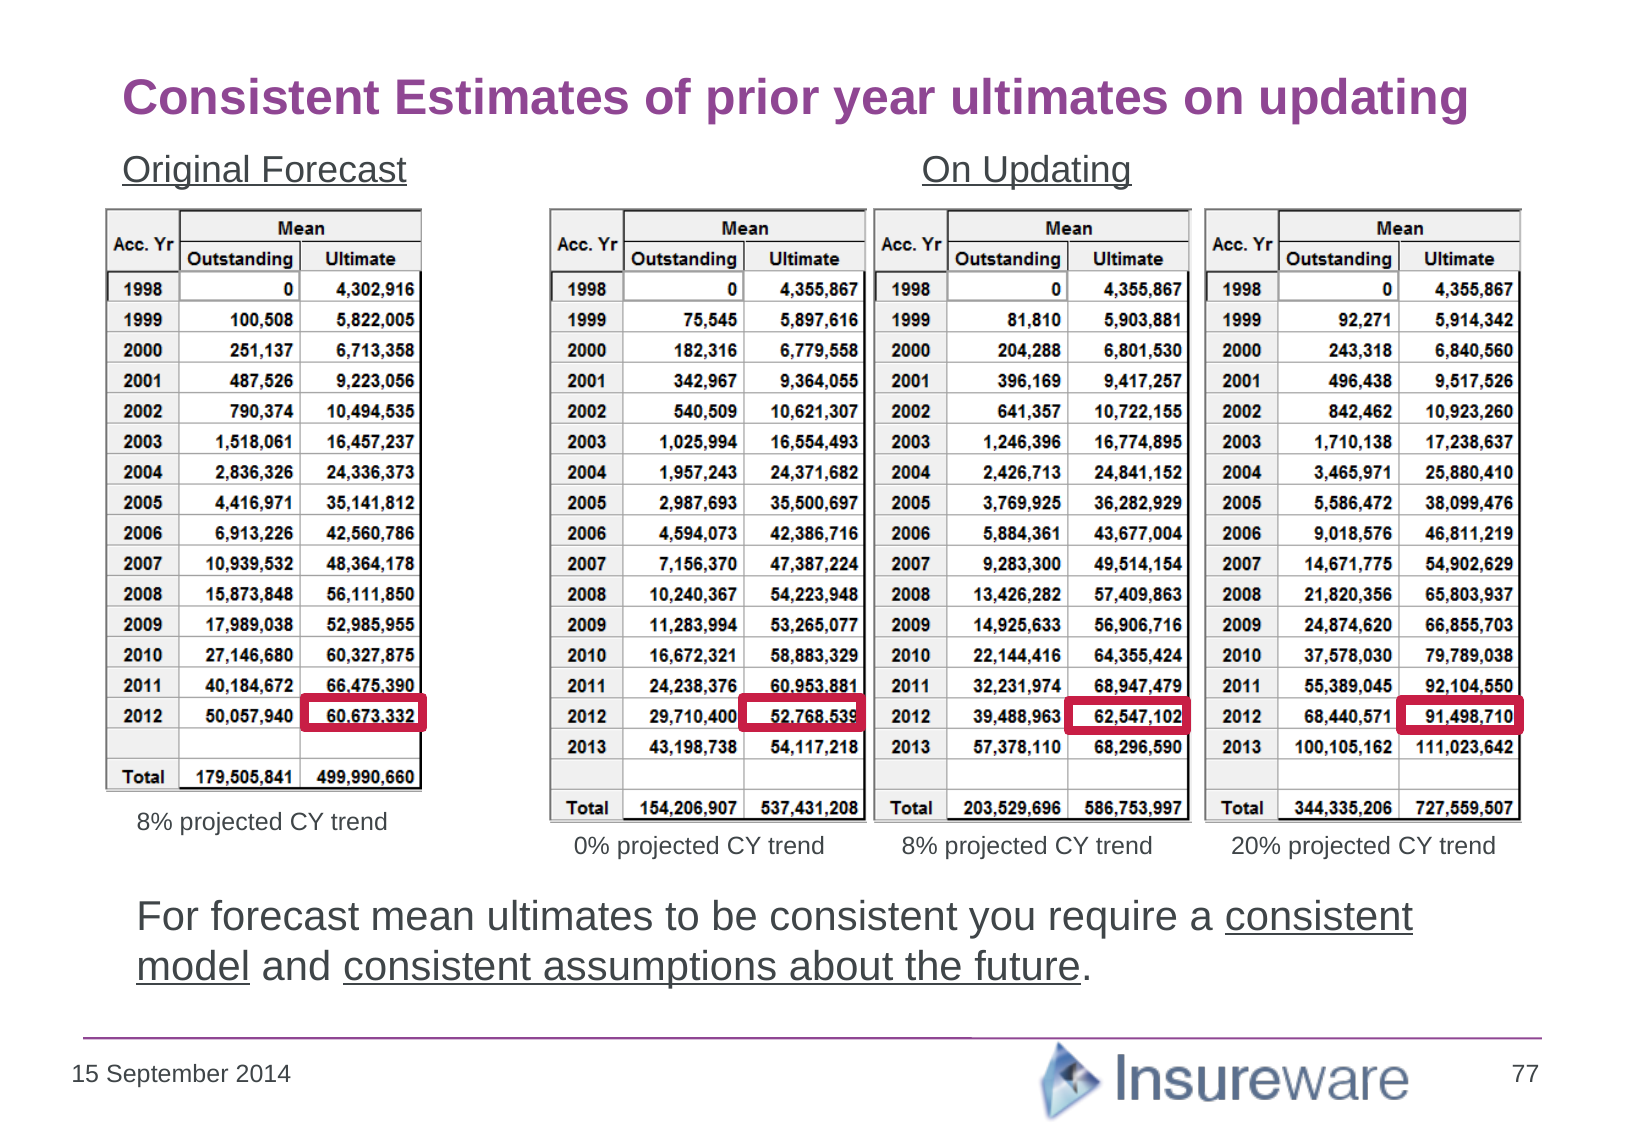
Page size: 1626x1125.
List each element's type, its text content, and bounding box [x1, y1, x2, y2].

text_box For forecast mean ultimates to be consistent you require a consistent model and consistent assumptions about the future. [121, 881, 1498, 997]
text_box Original Forecast [107, 137, 429, 197]
picture [1204, 207, 1522, 823]
title Consistent Estimates of prior year ultimates on updating [107, 0, 1581, 189]
text_box 20% projected CY trend [1216, 829, 1524, 868]
picture [1036, 1039, 1416, 1125]
text_box 0% projected CY trend [559, 831, 867, 868]
picture [105, 207, 422, 793]
slide_number 77 [1439, 1050, 1555, 1106]
text_box On Updating [906, 137, 1229, 197]
picture [873, 207, 1192, 823]
text_box 8% projected CY trend [886, 829, 1194, 868]
text_box 8% projected CY trend [121, 798, 429, 843]
picture [548, 207, 867, 823]
